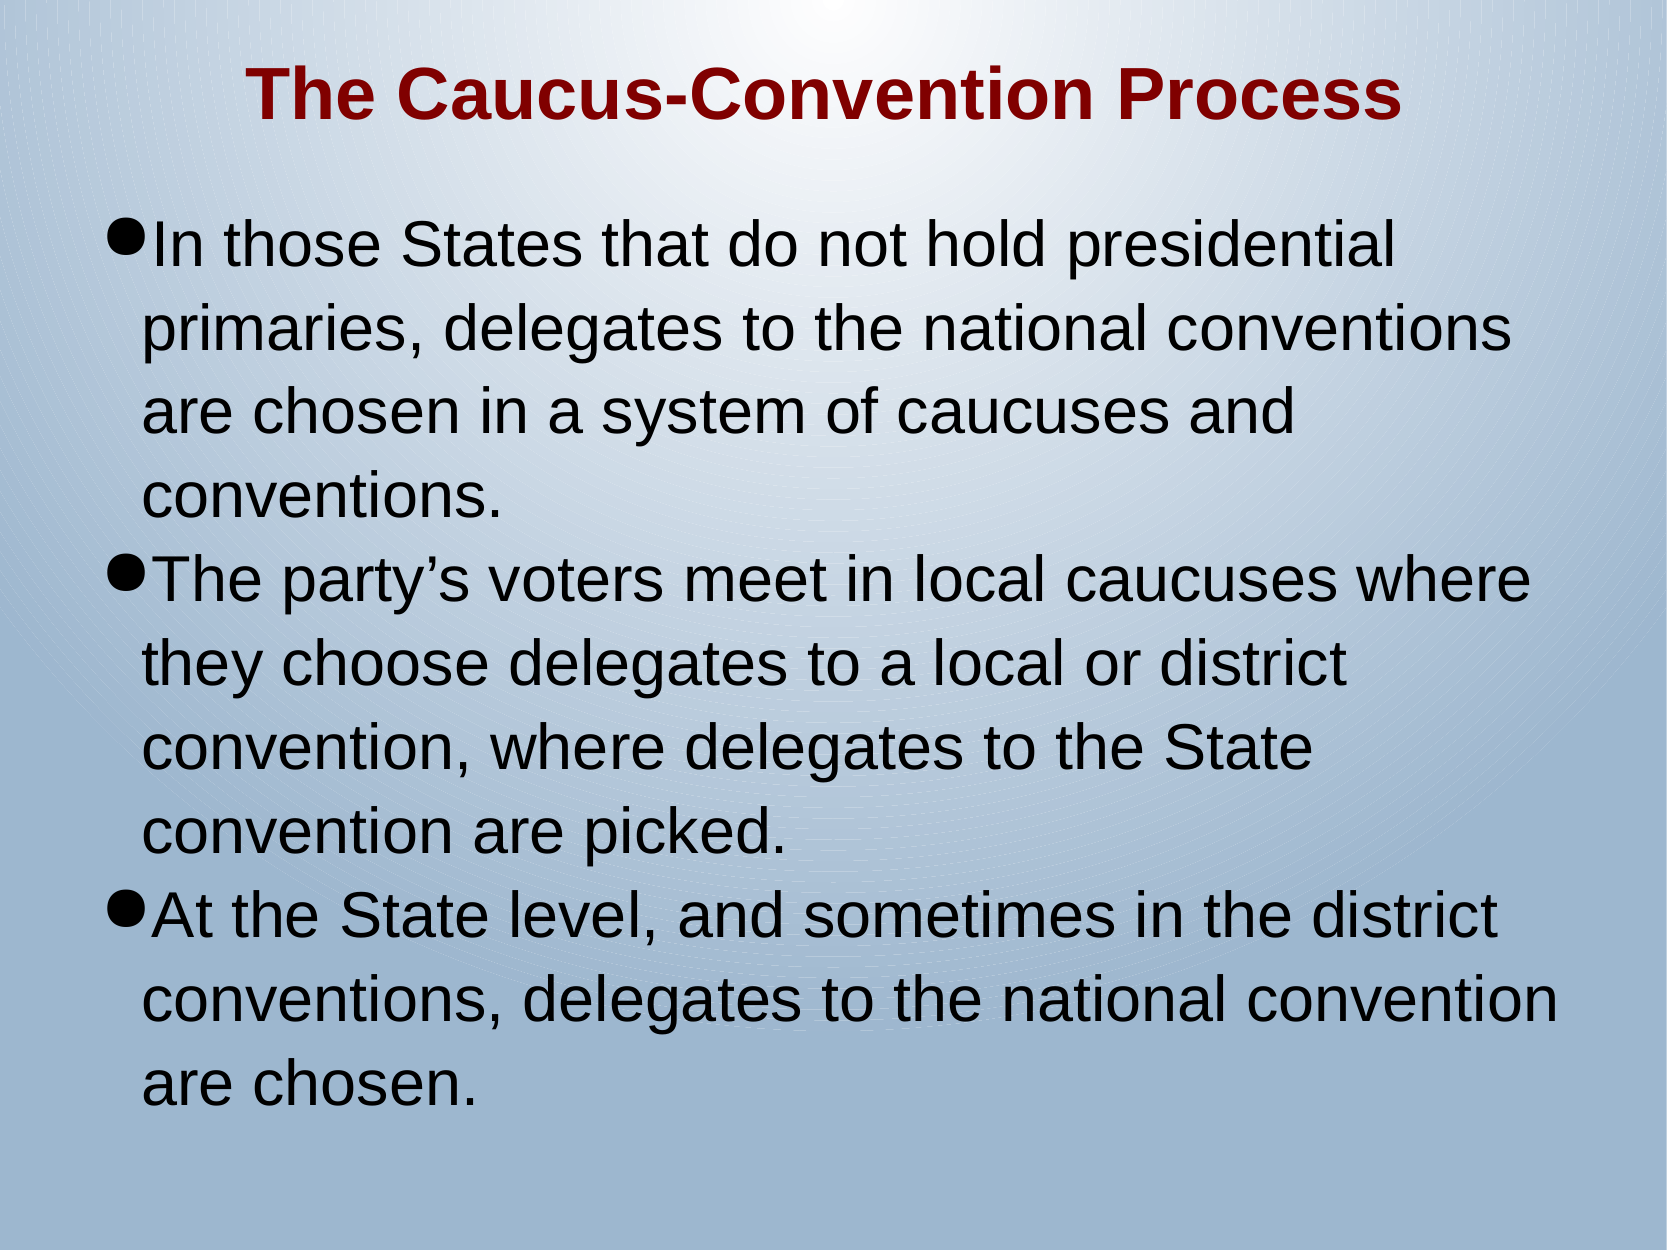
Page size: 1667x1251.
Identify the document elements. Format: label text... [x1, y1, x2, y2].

list In those States that do not hold presidential primaries, delegates to the national conventions are chosen in a system of caucuses and conventions. The party’s voters meet in local caucuses where they choose delegates to a local or district convention, where delegates to the State convention are picked. At the State level, and sometimes in the district conventions, delegates to the national convention are chosen. [72, 188, 1621, 963]
title The Caucus-Convention Process [72, 8, 1580, 171]
